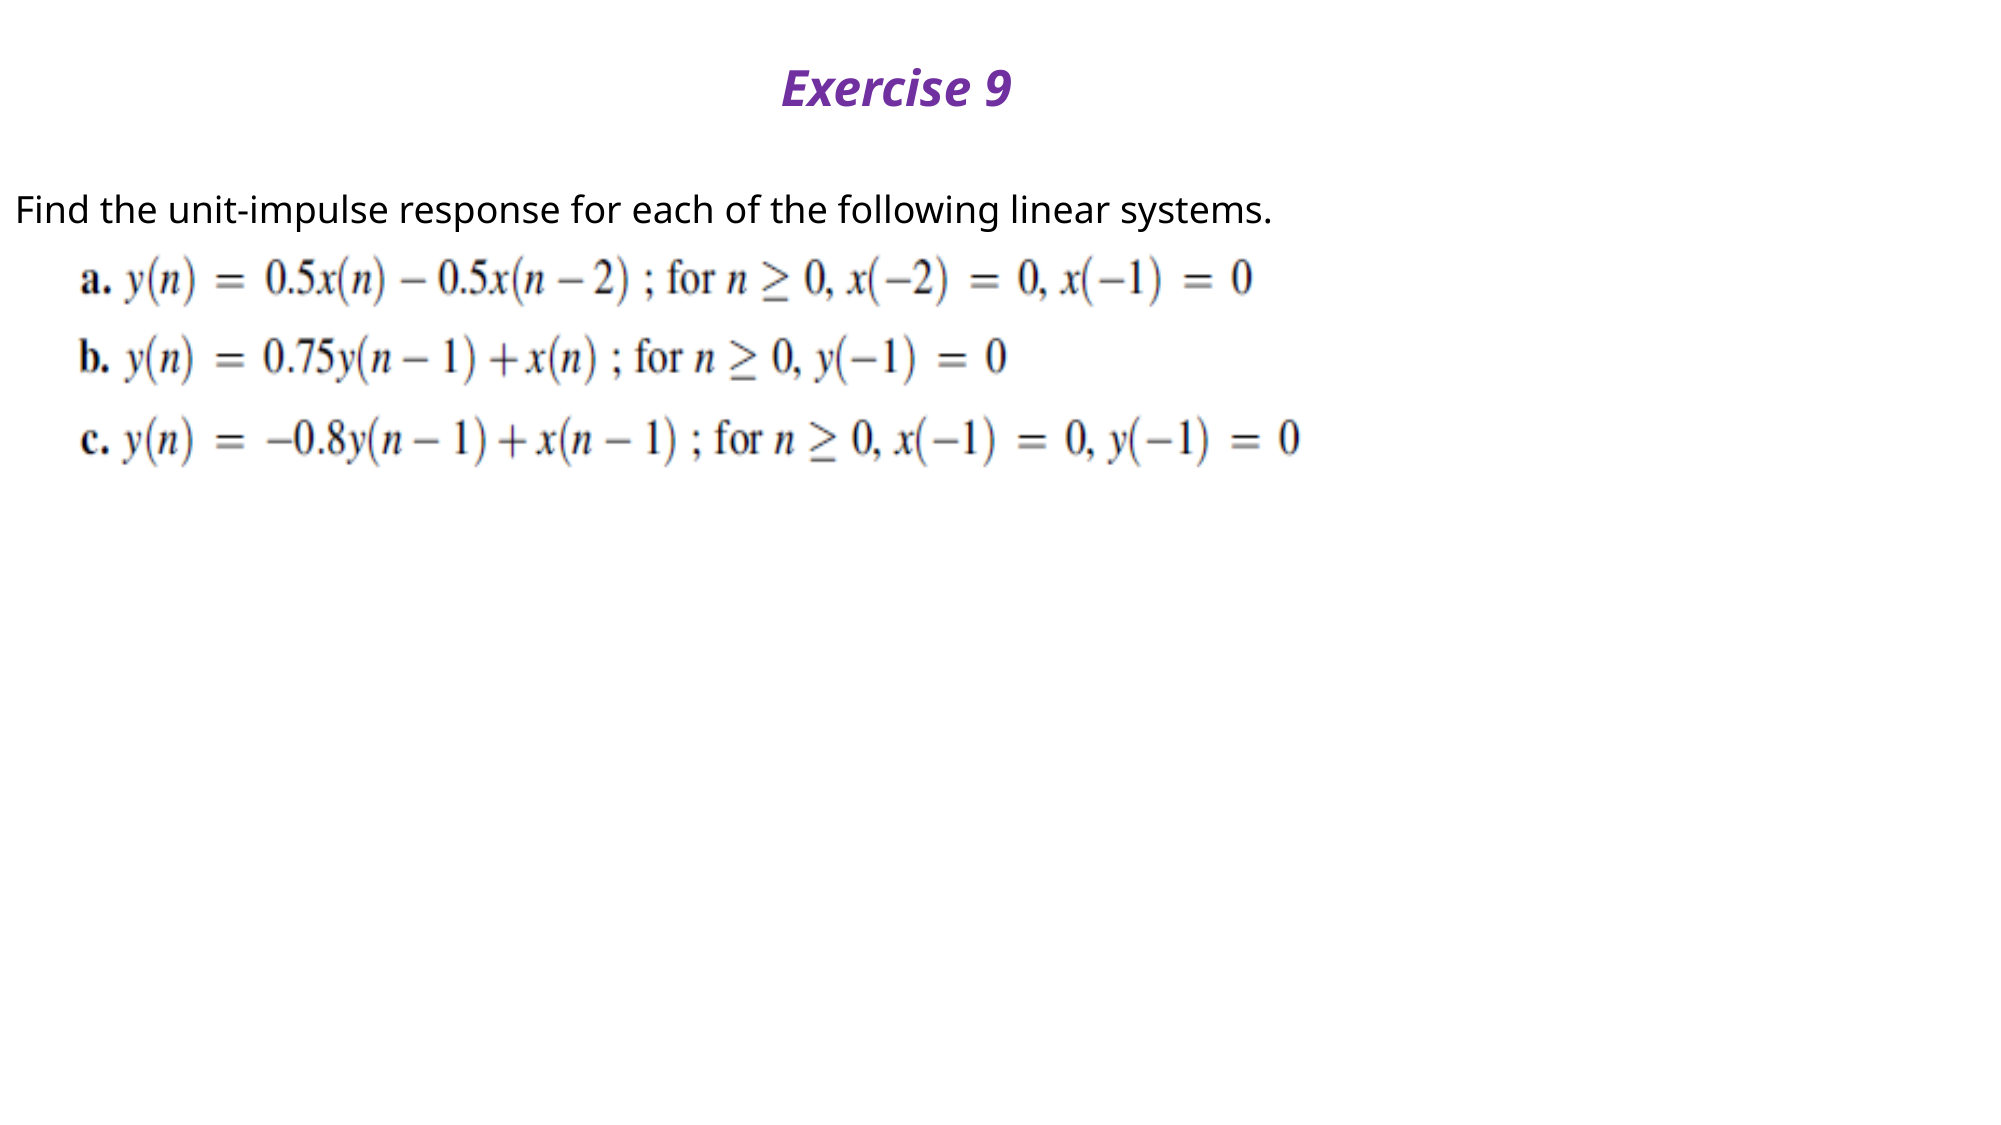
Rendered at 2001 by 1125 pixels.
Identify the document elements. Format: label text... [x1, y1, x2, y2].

text_box Exercise 9 [766, 45, 1028, 124]
picture [68, 239, 1312, 473]
text_box Find the unit-impulse response for each of the following linear systems. [0, 175, 1615, 239]
